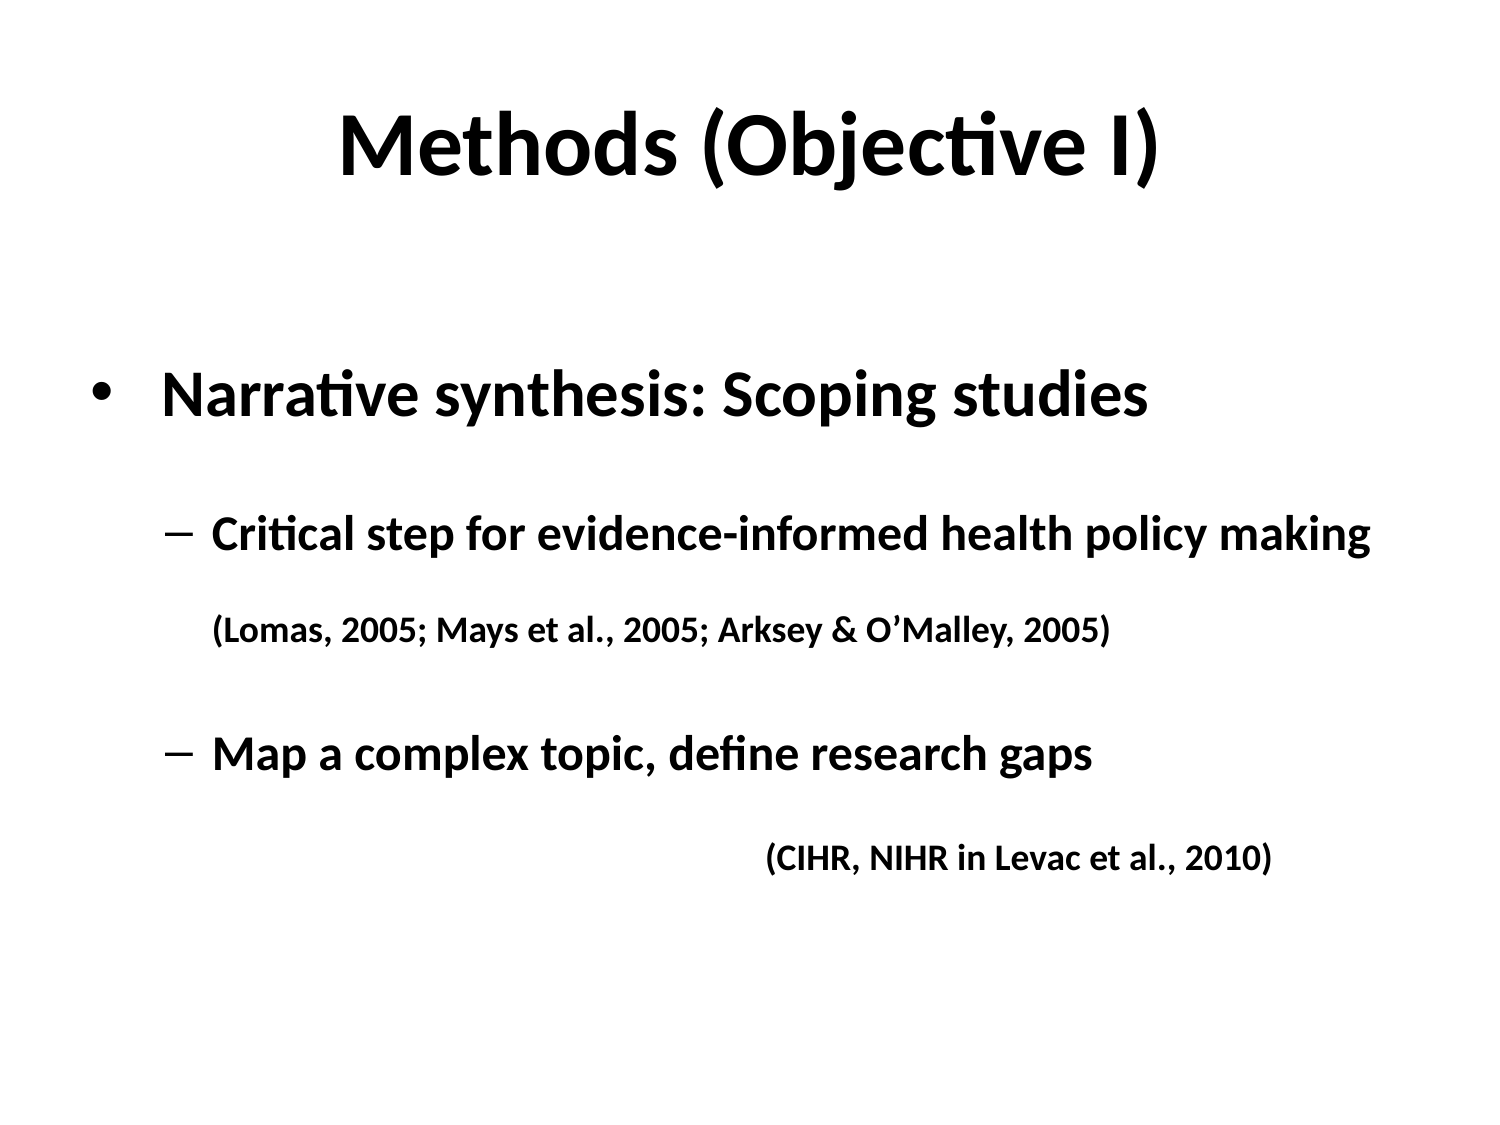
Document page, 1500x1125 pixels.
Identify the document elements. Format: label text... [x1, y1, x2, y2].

list Narrative synthesis: Scoping studies Critical step for evidence-informed health policy making (Lomas, 2005; Mays et al., 2005; Arksey & O’Malley, 2005) Map a complex topic, define research gaps (CIHR, NIHR in Levac et al., 2010) [75, 262, 1425, 1061]
title Methods (Objective I) [75, 45, 1425, 233]
